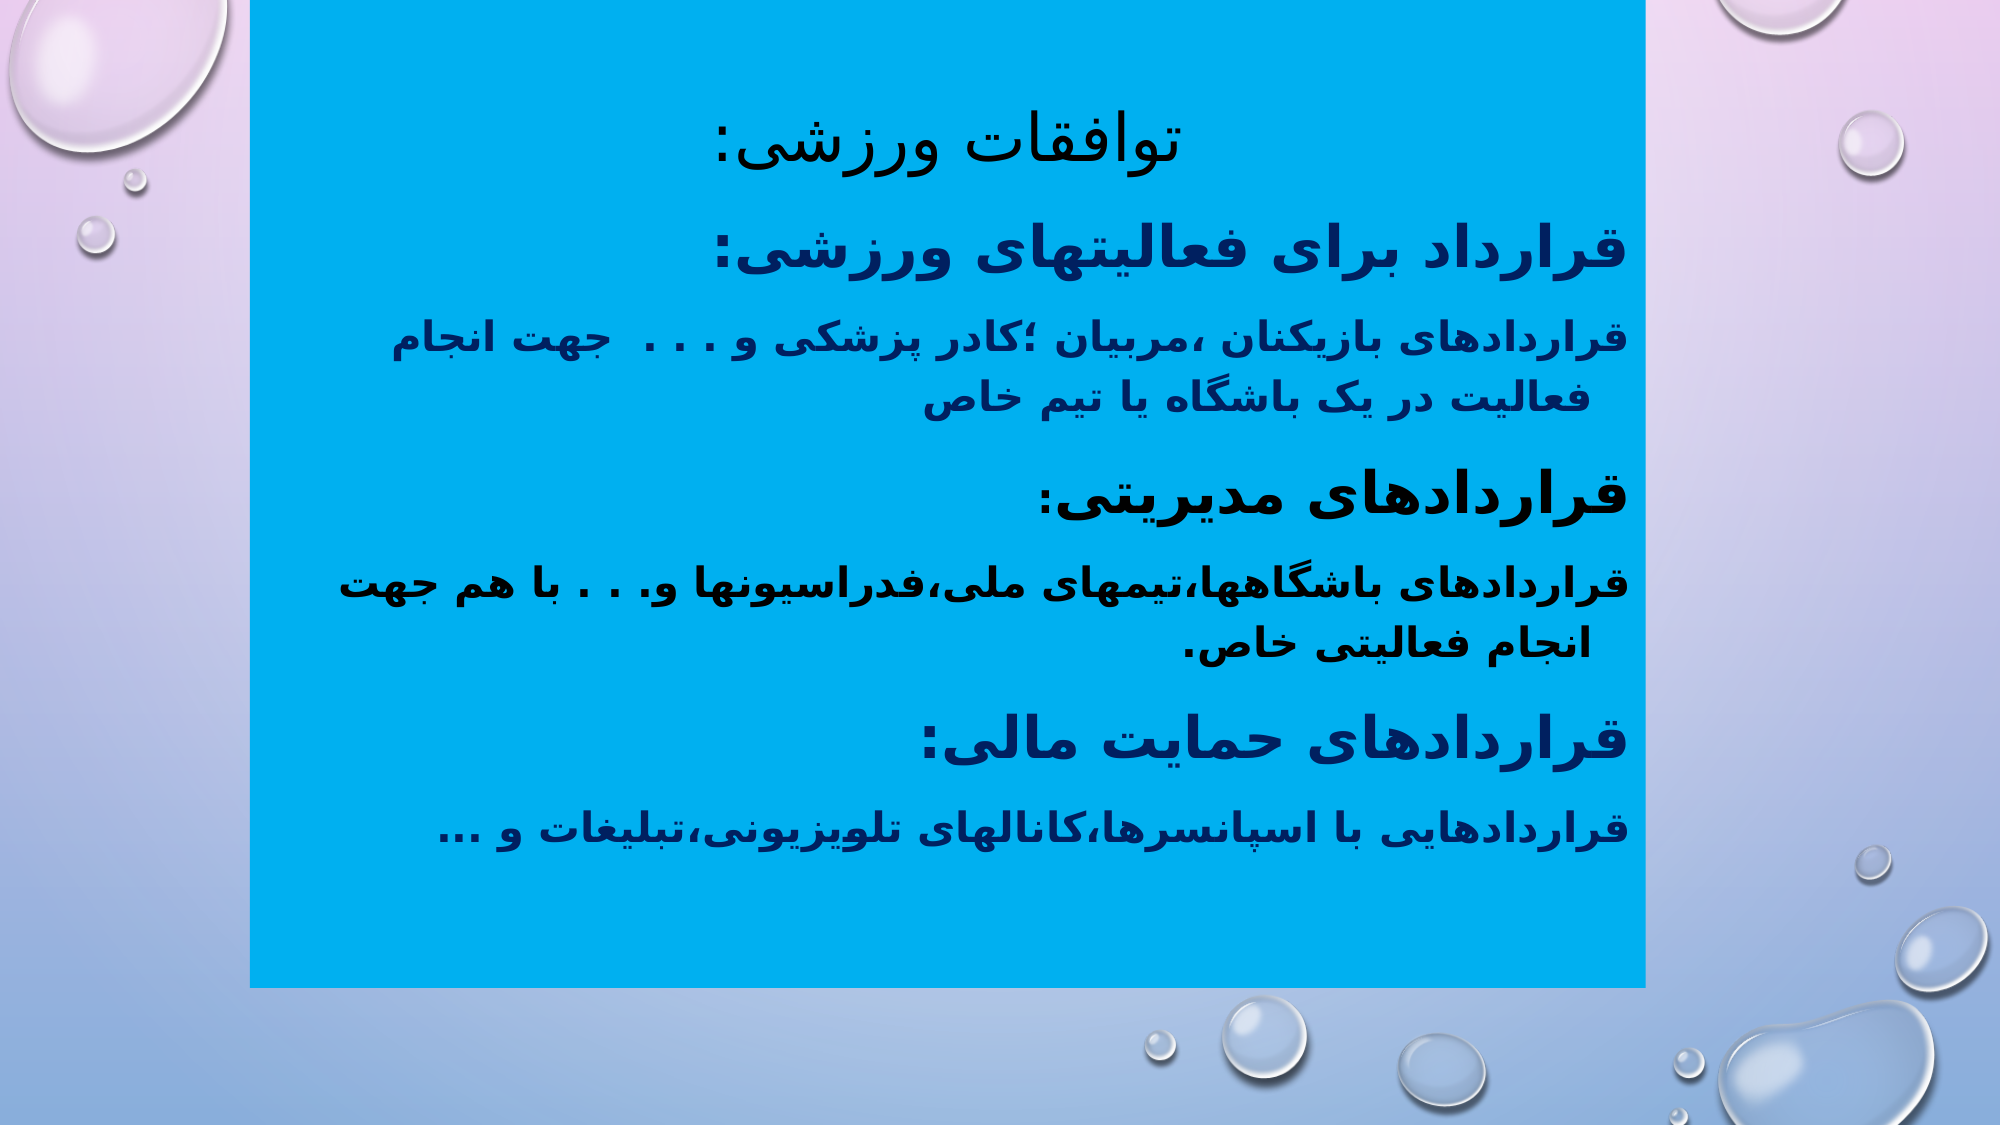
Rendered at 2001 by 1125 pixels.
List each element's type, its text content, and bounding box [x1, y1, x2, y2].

picture [0, 0, 2000, 1125]
list توافقات ورزشی: قرارداد برای فعالیتهای ورزشی: قراردادهای بازیکنان ،مربیان ؛کادر پزشکی و . . . جهت انجام فعالیت در یک باشگاه یا تیم خاص قراردادهای مدیریتی: قراردادهای باشگاهها،تیمهای ملی،فدراسیونها و. . . با هم جهت انجام فعالیتی خاص. قراردادهای حمایت مالی: قراردادهایی با اسپانسرها،کانالهای تلویزیونی،تبلیغات و ... [249, 0, 1646, 988]
